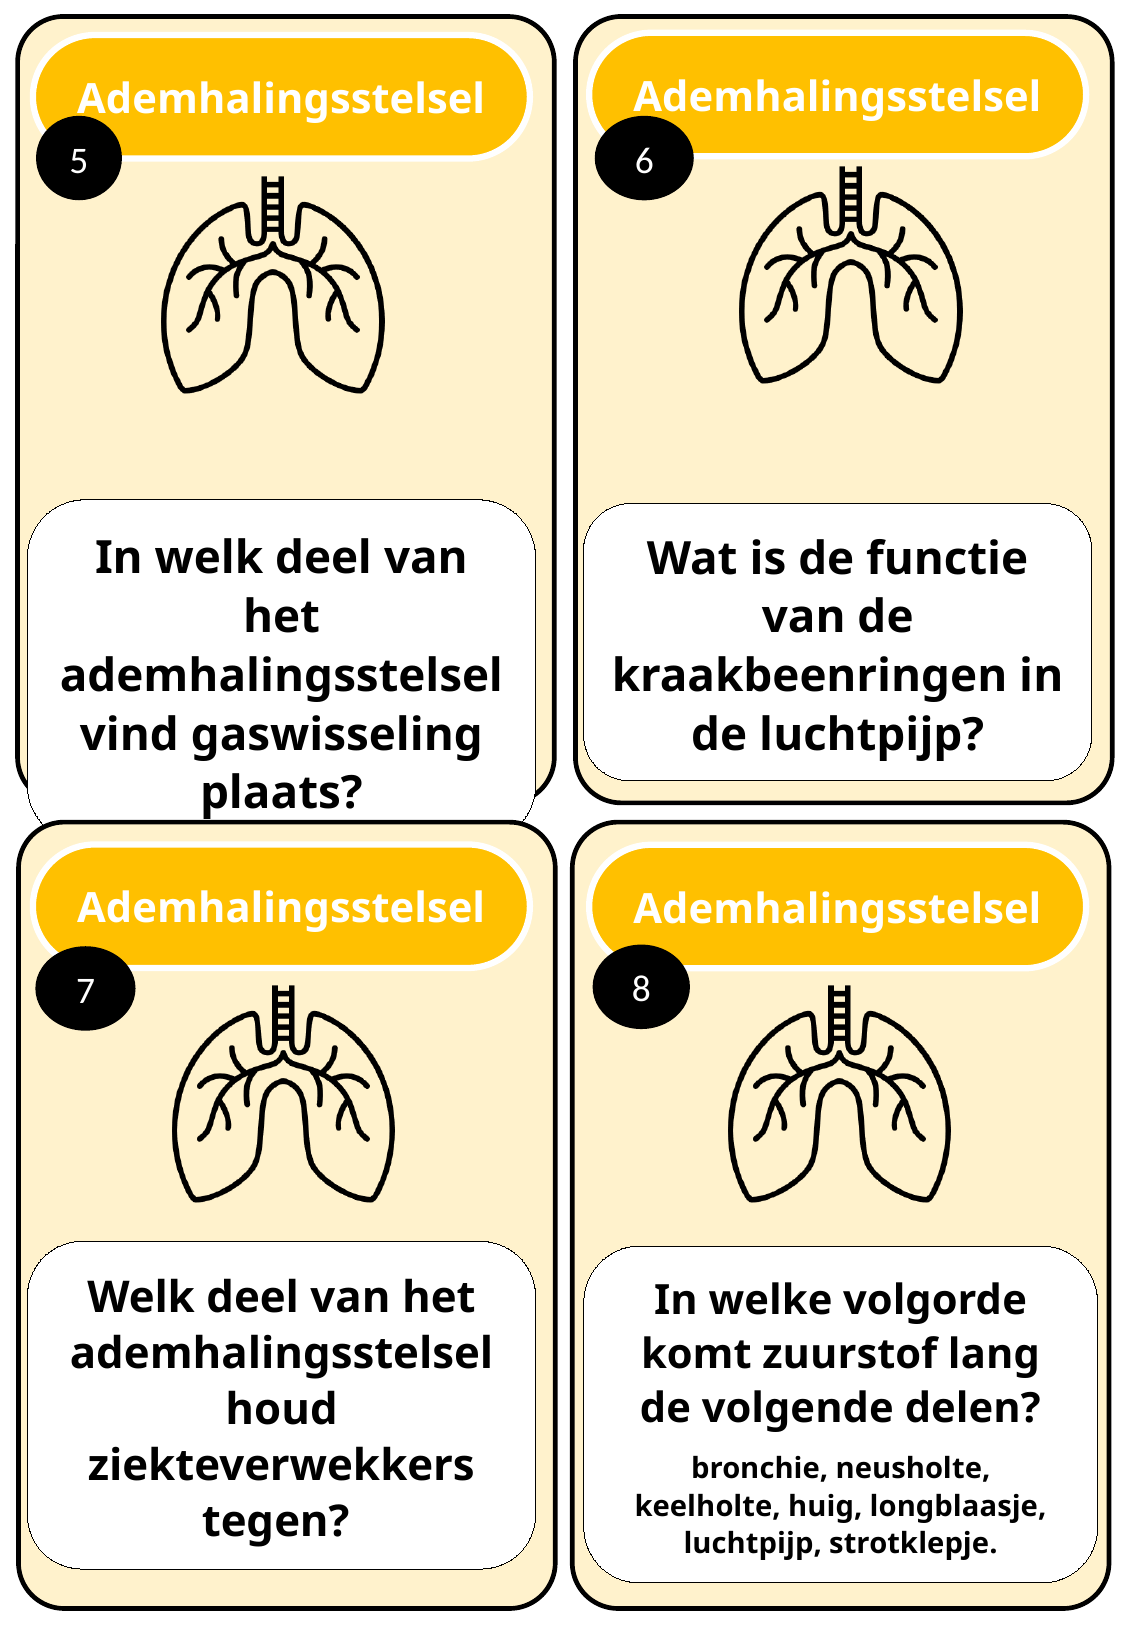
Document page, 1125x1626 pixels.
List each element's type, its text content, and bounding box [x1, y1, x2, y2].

text_box [17, 821, 557, 1610]
text_box Ademhalingsstelsel [588, 843, 1088, 970]
text_box In welk deel van het ademhalingsstelsel vind gaswisseling plaats? [27, 499, 536, 825]
text_box Ademhalingsstelsel [31, 843, 531, 970]
picture [149, 960, 417, 1229]
text_box 5 [36, 115, 122, 201]
text_box In welke volgorde komt zuurstof lang de volgende delen? bronchie, neusholte, keelholte, huig, longblaasje, luchtpijp, strotklepje. [583, 1246, 1098, 1583]
text_box 8 [592, 944, 690, 1030]
text_box Welk deel van het ademhalingsstelsel houd ziekteverwekkers tegen? [27, 1241, 536, 1570]
text_box Wat is de functie van de kraakbeenringen in de luchtpijp? [583, 503, 1092, 781]
text_box Ademhalingsstelsel [31, 33, 531, 160]
picture [138, 151, 407, 419]
text_box 7 [35, 946, 136, 1031]
text_box Ademhalingsstelsel [588, 31, 1088, 158]
text_box [16, 15, 556, 796]
picture [716, 141, 985, 409]
text_box [571, 821, 1111, 1610]
text_box [574, 15, 1114, 804]
picture [705, 960, 973, 1228]
text_box 6 [594, 115, 694, 201]
